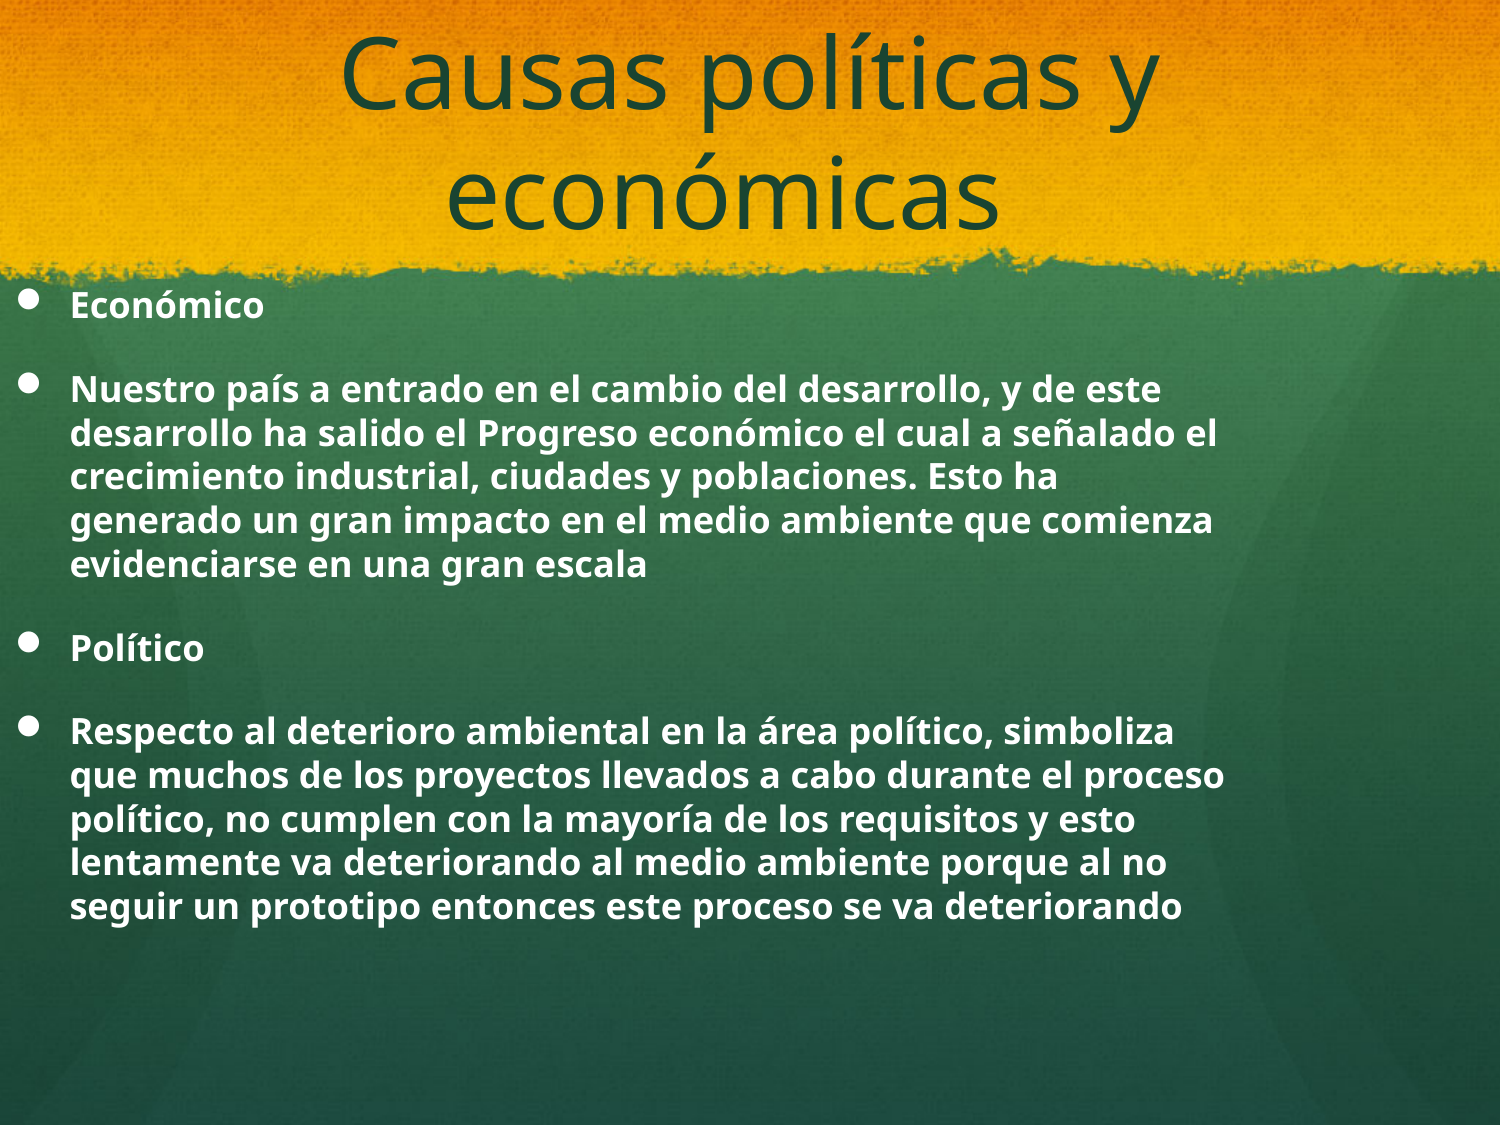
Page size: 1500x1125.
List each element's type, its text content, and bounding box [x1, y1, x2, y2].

title Causas políticas y económicas [125, 13, 1375, 246]
list Económico Nuestro país a entrado en el cambio del desarrollo, y de este desarrollo ha salido el Progreso económico el cual a señalado el crecimiento industrial, ciudades y poblaciones. Esto ha generado un gran impacto en el medio ambiente que comienza evidenciarse en una gran escala Político Respecto al deterioro ambiental en la área político, simboliza que muchos de los proyectos llevados a cabo durante el proceso político, no cumplen con la mayoría de los requisitos y esto lentamente va deteriorando al medio ambiente porque al no seguir un prototipo entonces este proceso se va deteriorando [0, 274, 1249, 961]
picture [0, 0, 1500, 1125]
